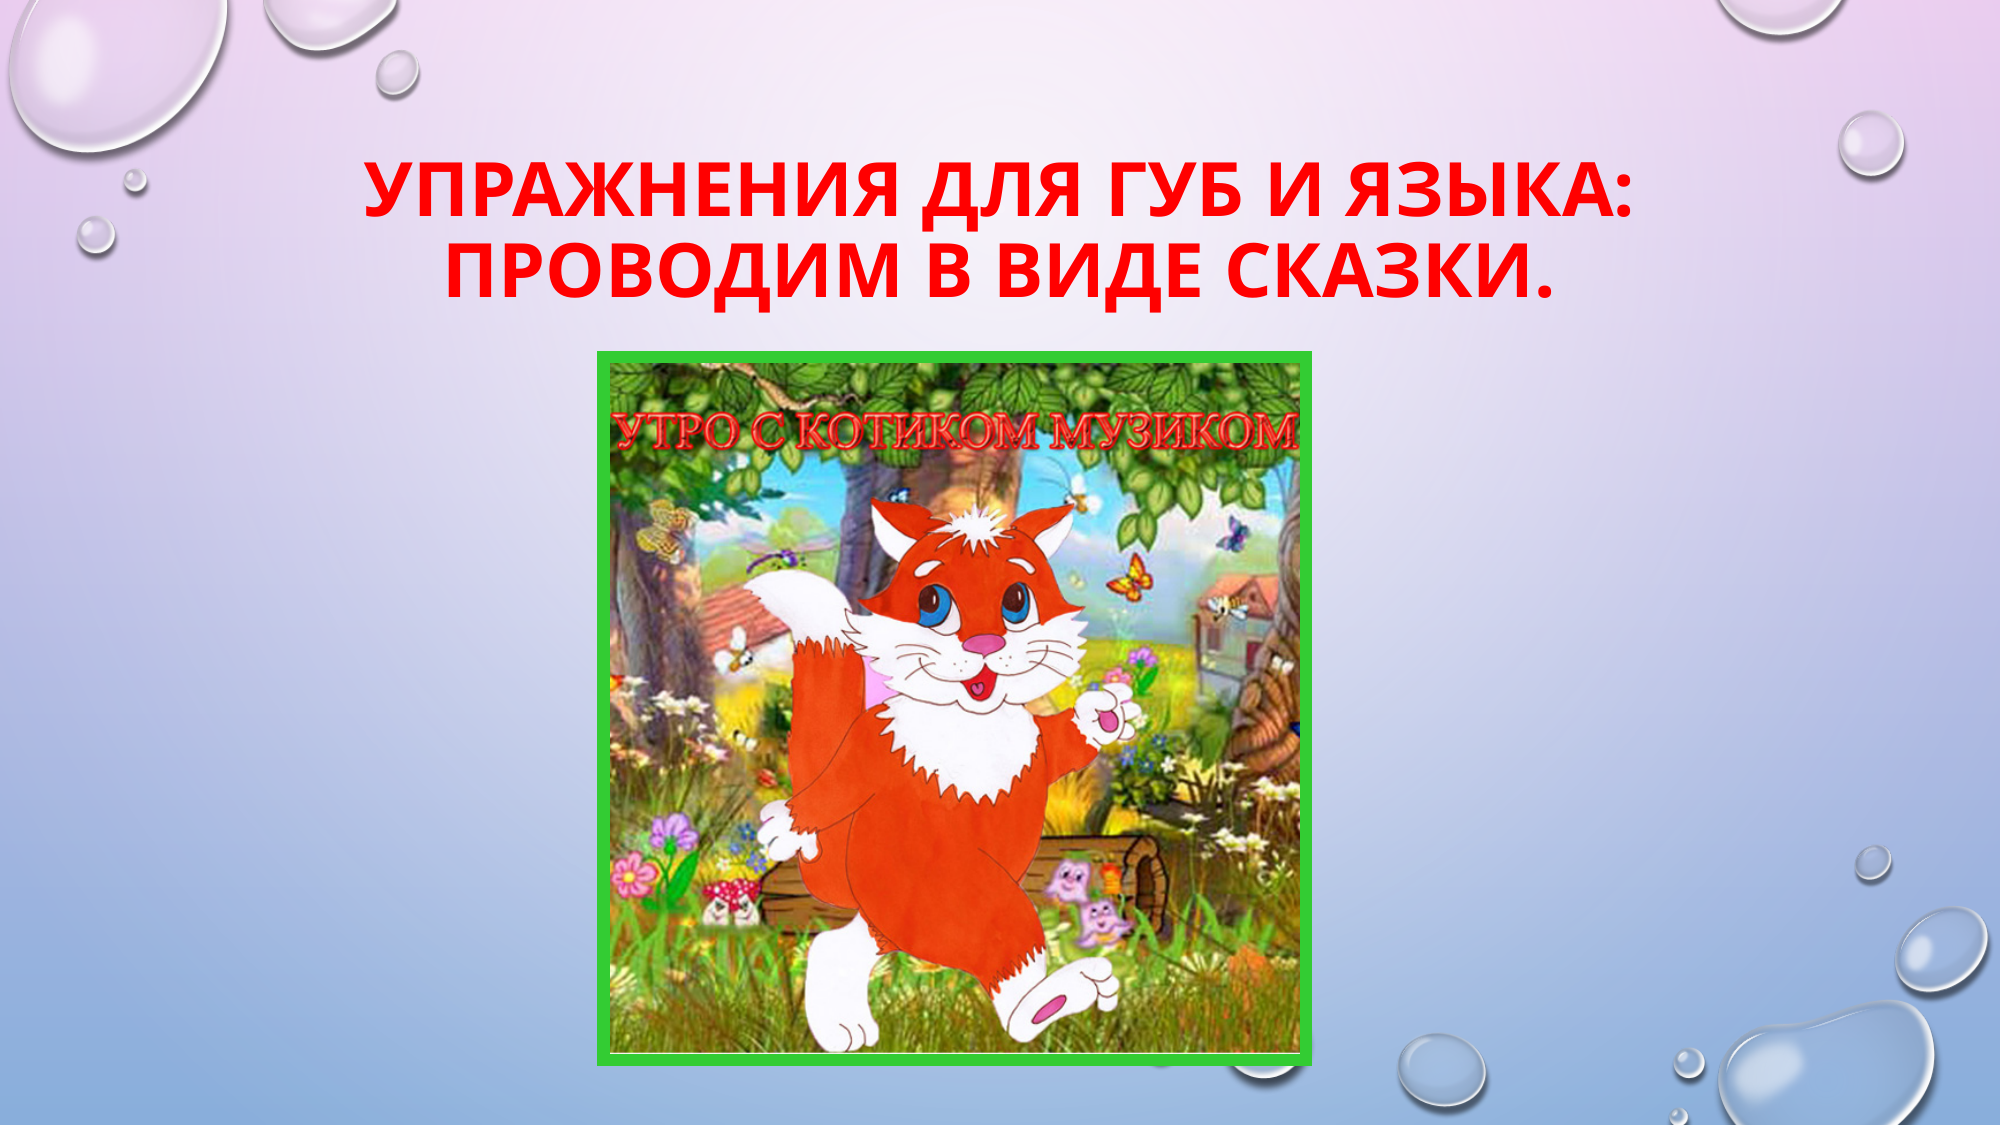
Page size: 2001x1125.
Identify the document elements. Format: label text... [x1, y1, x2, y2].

title Упражнения для губ и языка: проводим в виде сказки. [149, 101, 1851, 364]
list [609, 362, 1301, 1054]
picture [0, 0, 2000, 1125]
